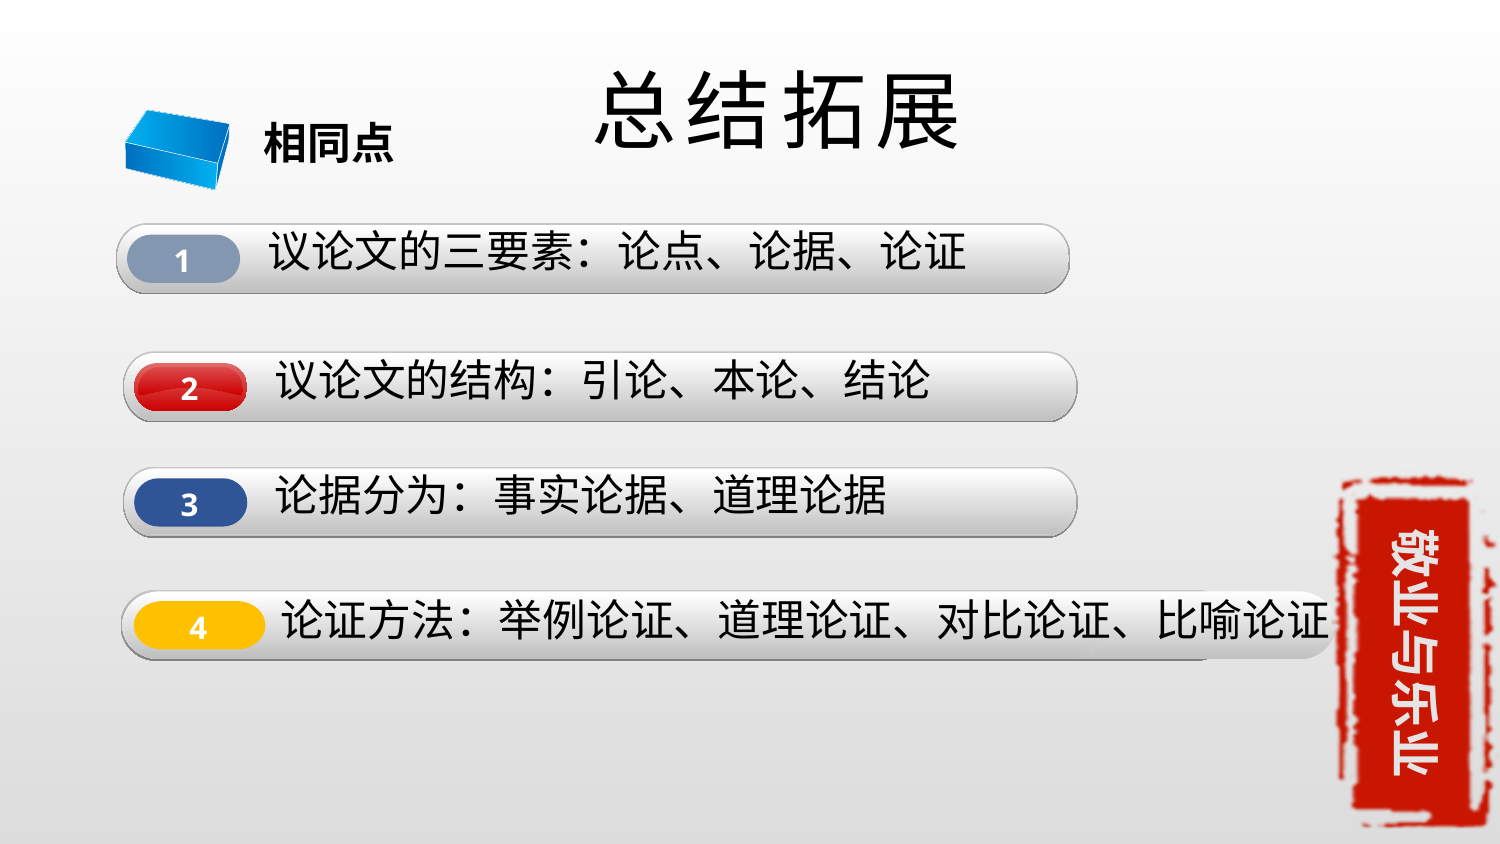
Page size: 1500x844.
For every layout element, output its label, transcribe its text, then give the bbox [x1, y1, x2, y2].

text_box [120, 585, 1327, 670]
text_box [115, 216, 1071, 300]
text_box 相同点 [252, 109, 507, 174]
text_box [1327, 463, 1500, 844]
title 总结拓展 [104, 52, 1440, 164]
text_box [122, 344, 1078, 429]
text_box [122, 460, 1078, 544]
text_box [125, 109, 230, 191]
